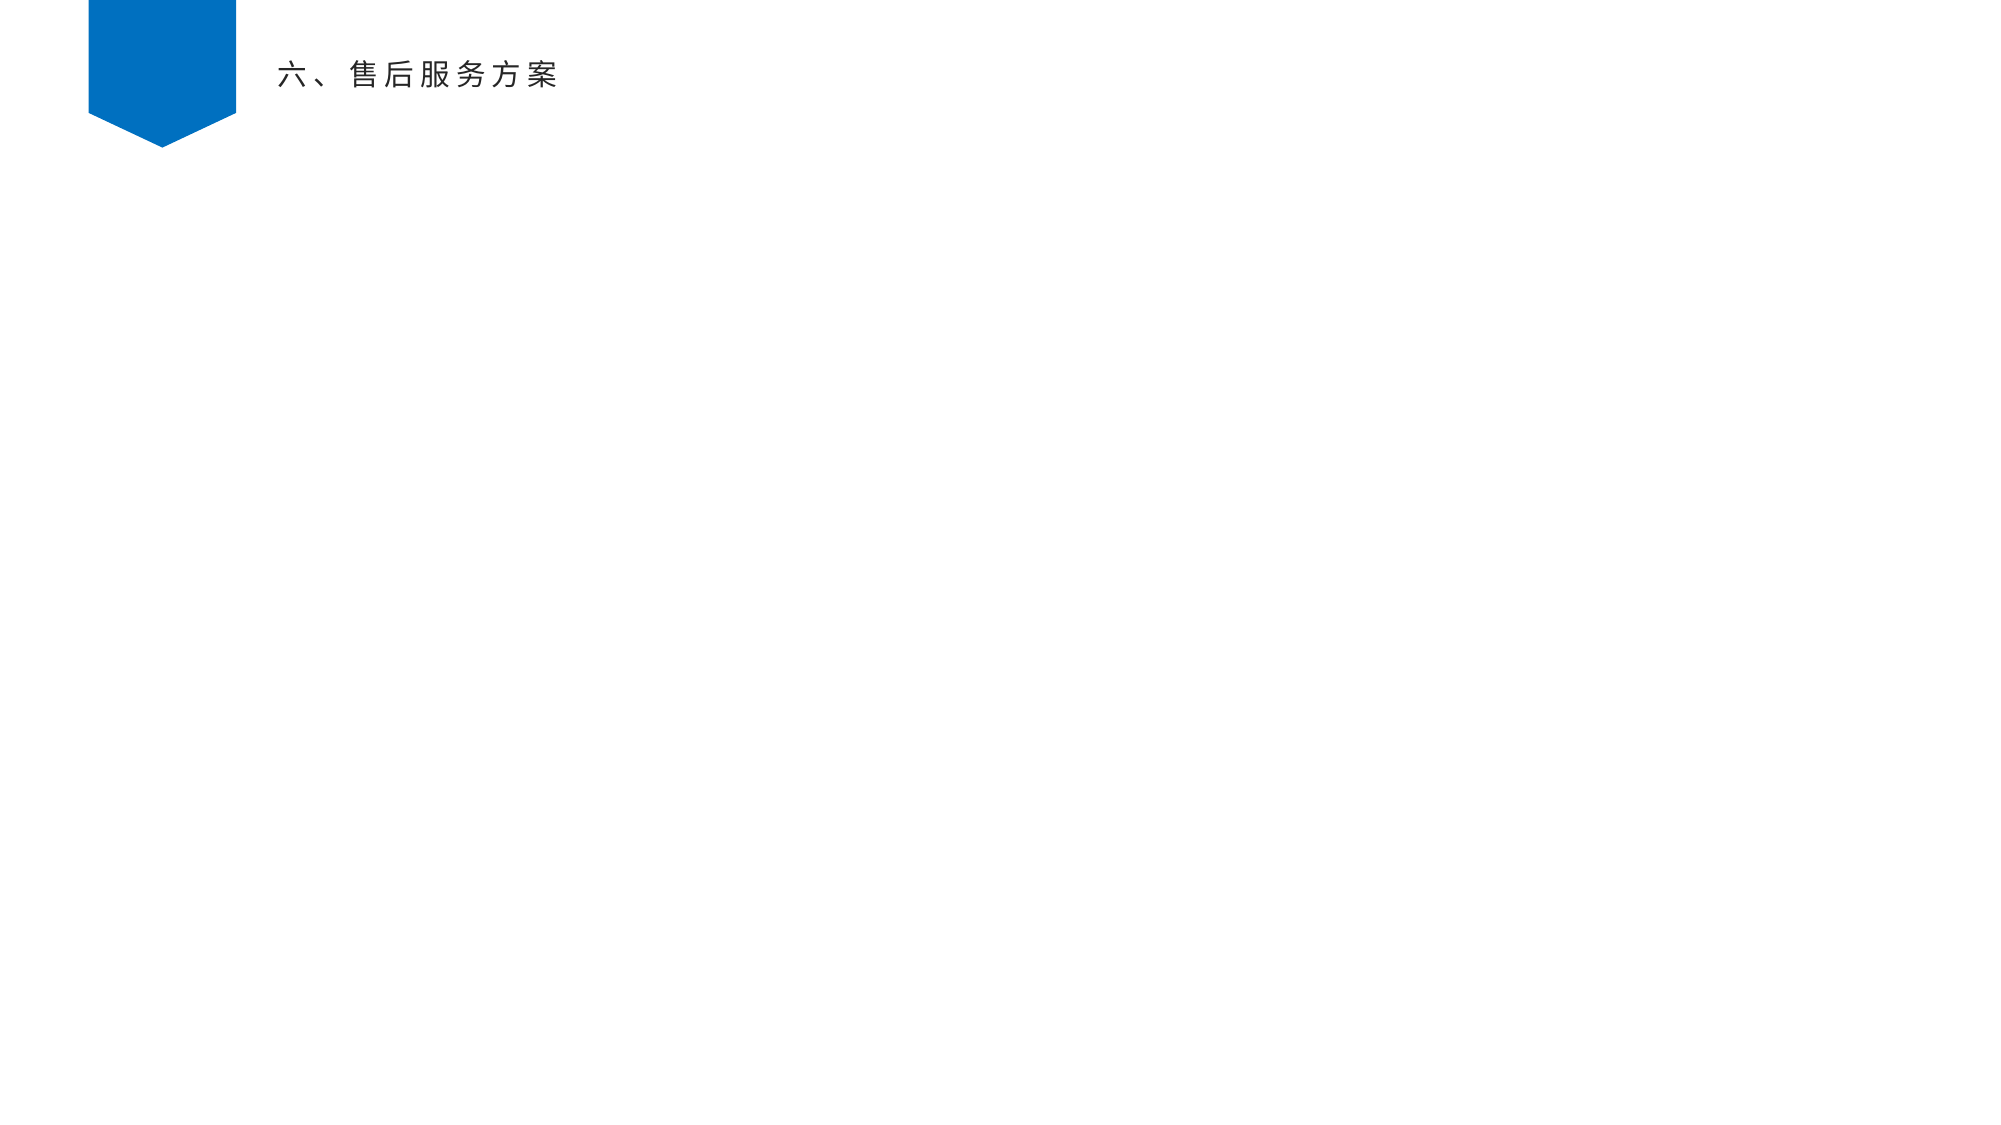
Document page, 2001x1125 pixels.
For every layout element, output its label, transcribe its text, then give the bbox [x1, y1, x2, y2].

text_box [87, 0, 238, 149]
title 六、售后服务方案 [262, 15, 1940, 132]
